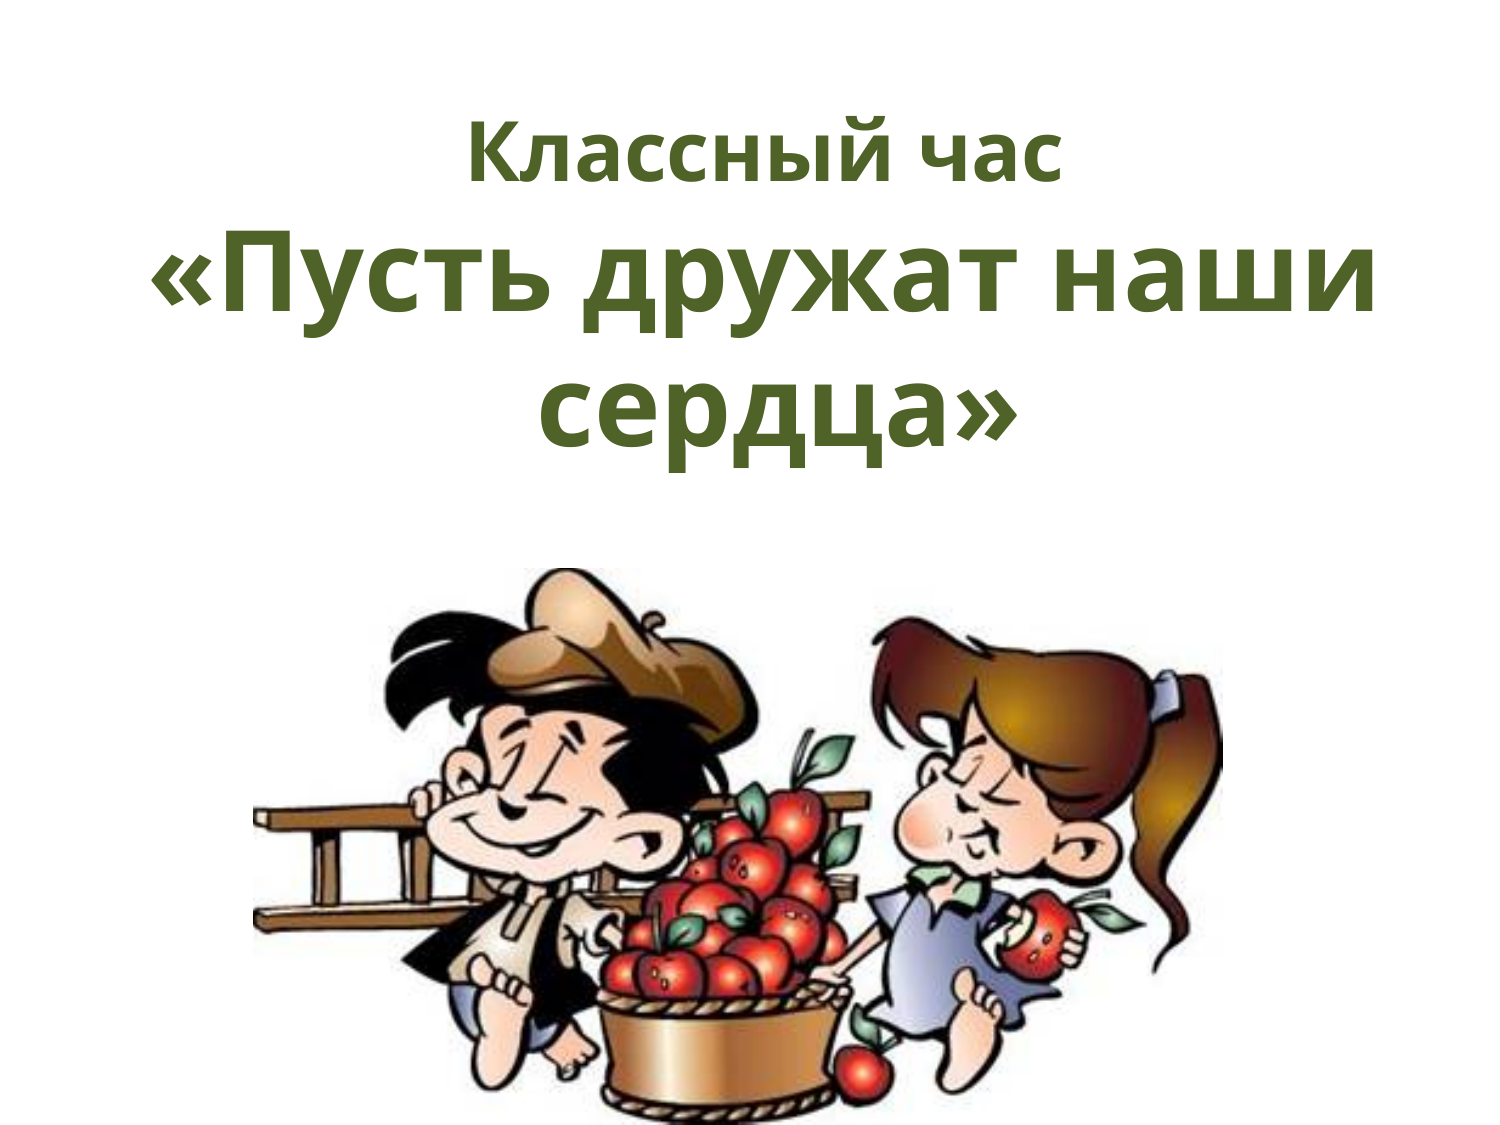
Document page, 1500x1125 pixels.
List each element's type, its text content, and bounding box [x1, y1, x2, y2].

text_box Классный час «Пусть дружат наши сердца» [0, 91, 1500, 476]
picture [253, 568, 1223, 1125]
